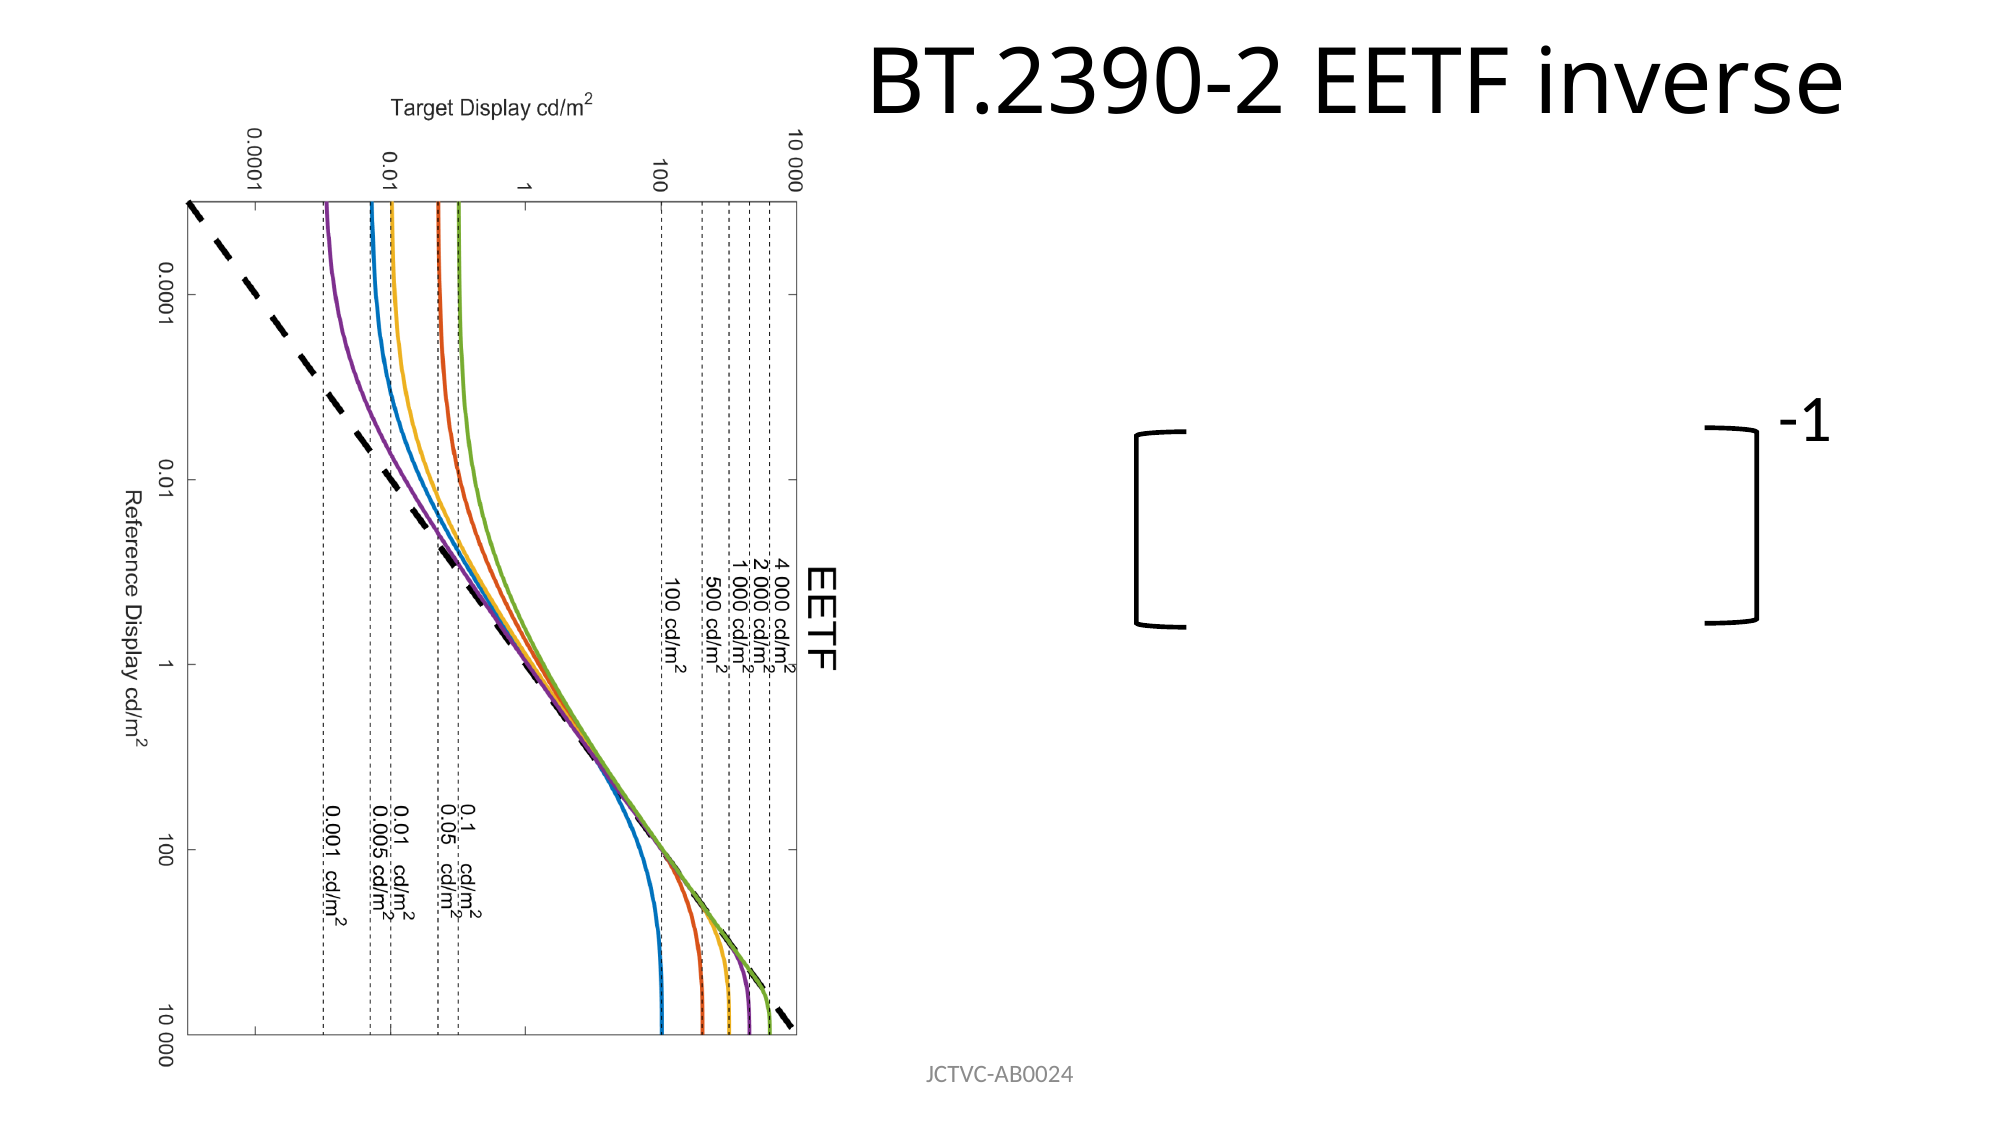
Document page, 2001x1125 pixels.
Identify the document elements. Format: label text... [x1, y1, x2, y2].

text_box [1135, 431, 1187, 628]
title BT.2390-2 EETF inverse [137, 0, 1863, 169]
footer JCTVC-AB0024 [662, 1042, 1338, 1103]
text_box -1 [1763, 367, 1923, 462]
picture [0, 63, 1017, 1125]
text_box [1704, 427, 1758, 624]
